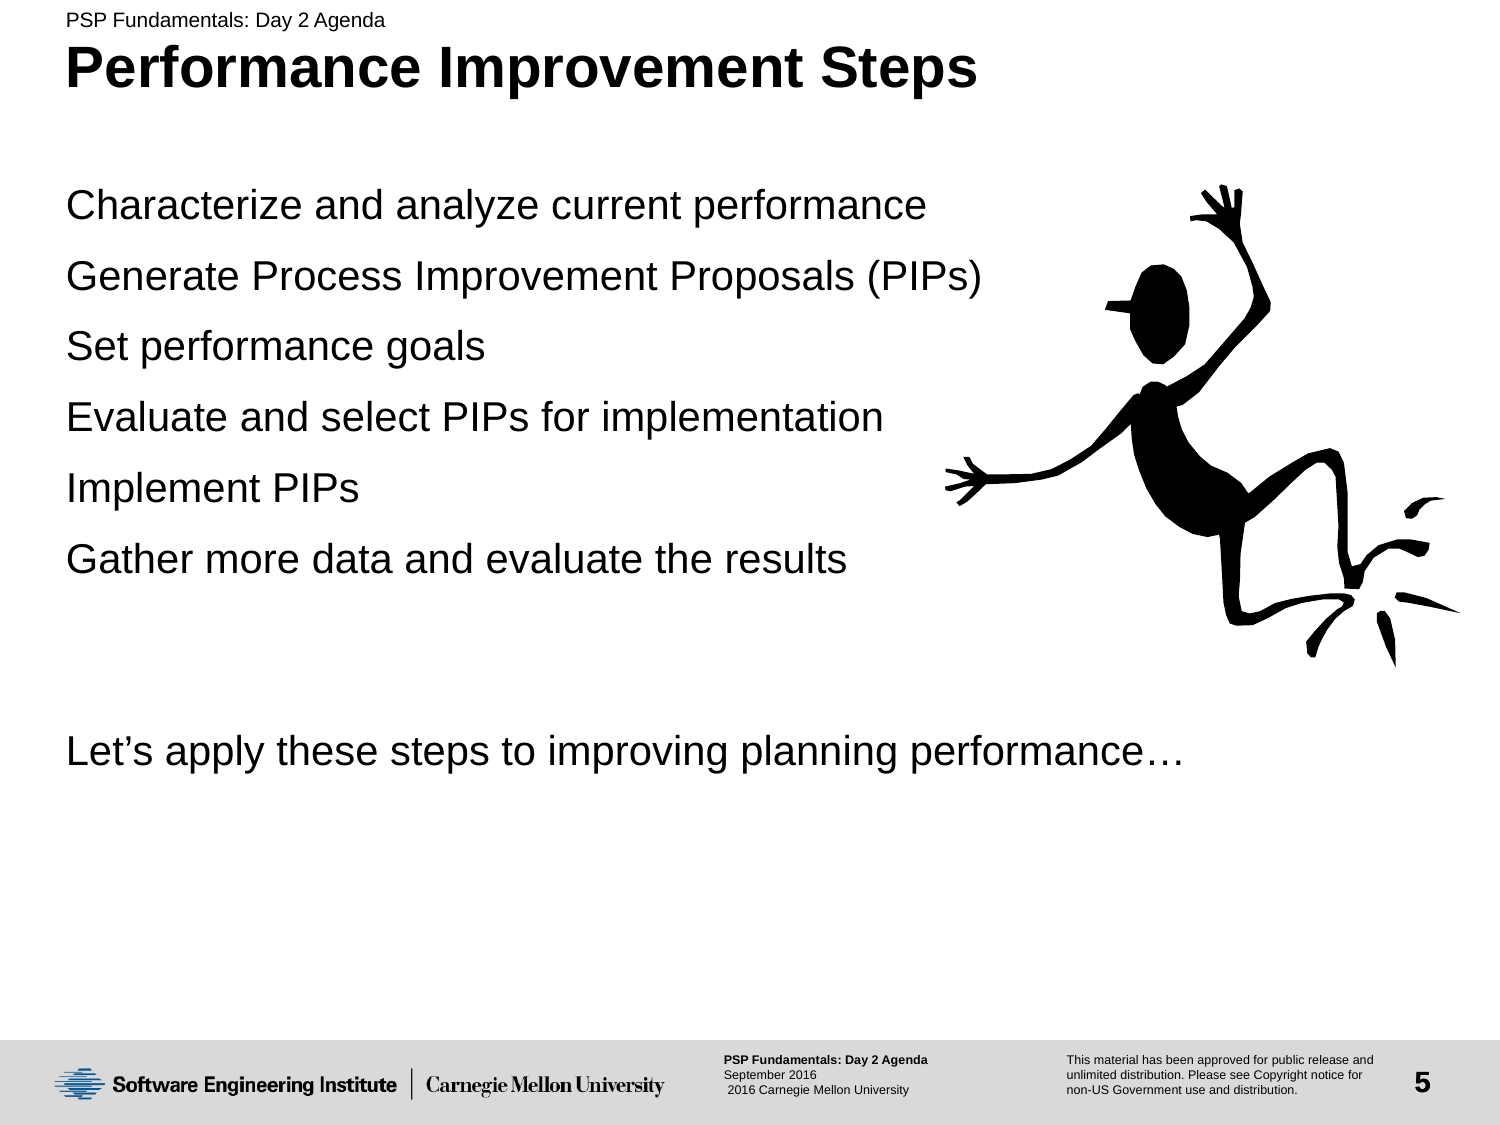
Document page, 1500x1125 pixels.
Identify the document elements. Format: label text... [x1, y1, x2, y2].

title Performance Improvement Steps [65, 37, 1430, 148]
picture [46, 1061, 673, 1104]
list Characterize and analyze current performance Generate Process Improvement Proposals (PIPs) Set performance goals Evaluate and select PIPs for implementation Implement PIPs Gather more data and evaluate the results Let’s apply these steps to improving planning performance… [65, 177, 1431, 1000]
picture [944, 184, 1462, 668]
